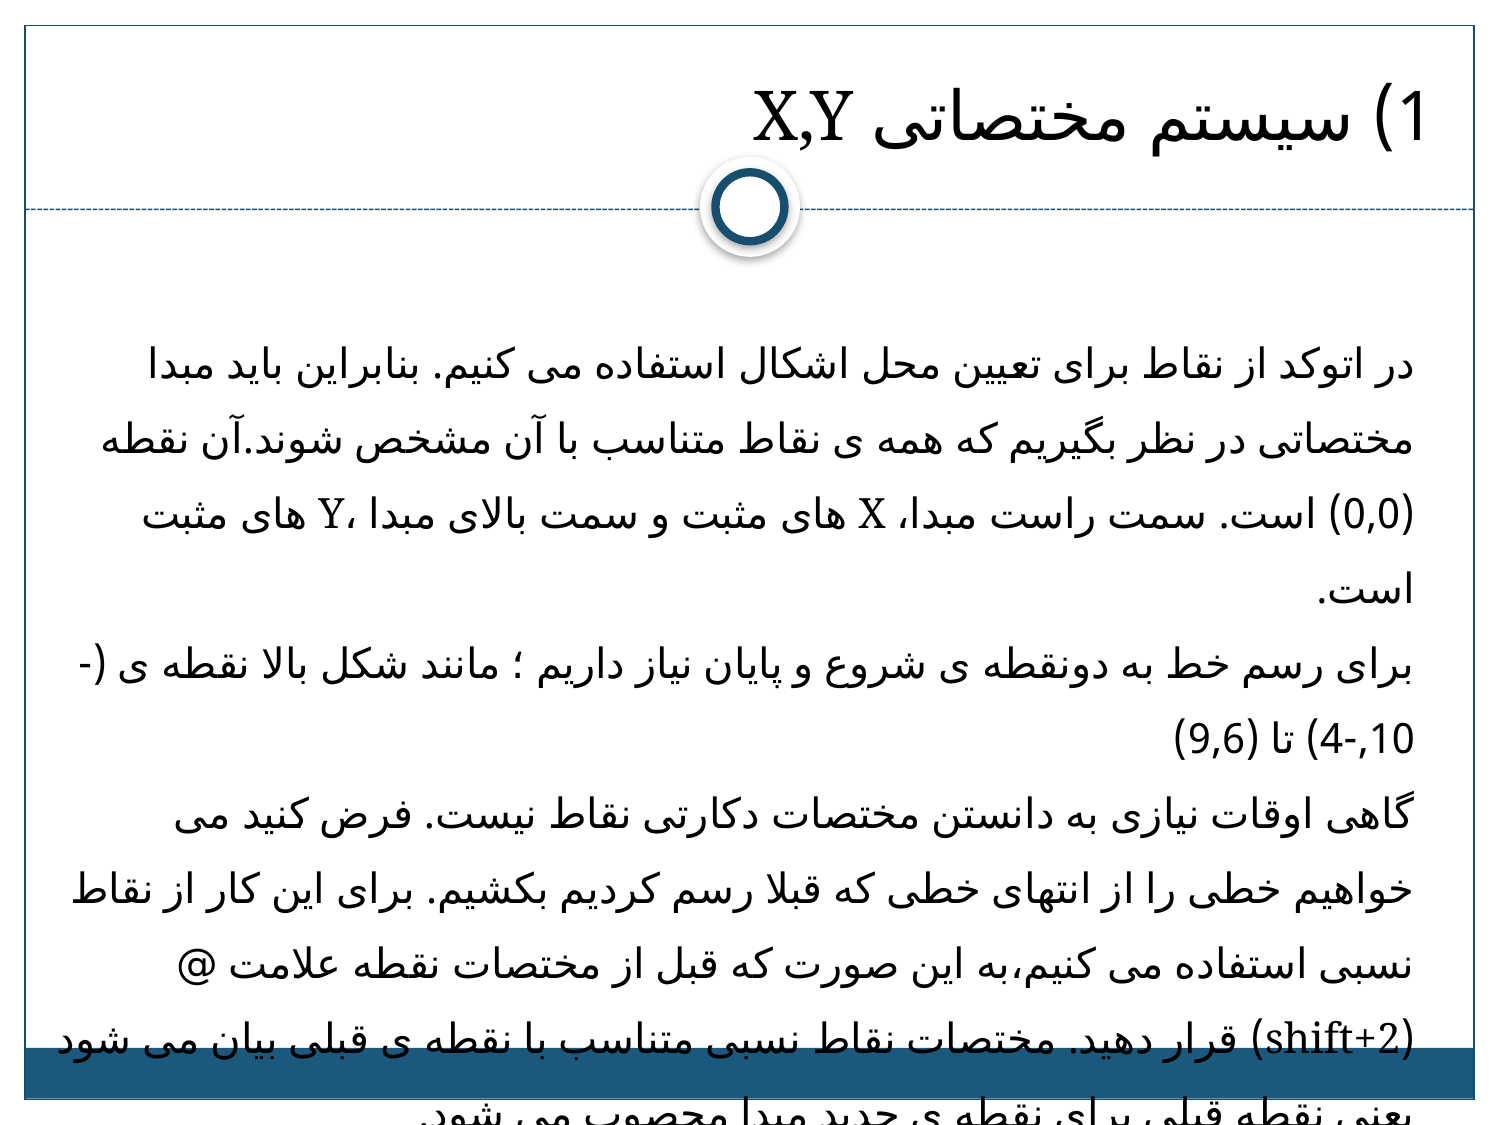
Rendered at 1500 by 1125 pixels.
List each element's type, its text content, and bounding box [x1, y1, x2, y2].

text_box در اتوکد از نقاط برای تعیین محل اشکال استفاده می کنیم. بنابراین باید مبدا مختصاتی در نظر بگیریم که همه ی نقاط متناسب با آن مشخص شوند.آن نقطه (0,0) است. سمت راست مبدا، X های مثبت و سمت بالای مبدا ،Y های مثبت است. برای رسم خط به دونقطه ی شروع و پایان نیاز داریم ؛ مانند شکل بالا نقطه ی (-10,-4) تا (9,6) گاهی اوقات نیازی به دانستن مختصات دکارتی نقاط نیست. فرض کنید می خواهیم خطی را از انتهای خطی که قبلا رسم کردیم بکشیم. برای این کار از نقاط نسبی استفاده می کنیم،به این صورت که قبل از مختصات نقطه علامت @ (shift+2) قرار دهید. مختصات نقاط نسبی متناسب با نقطه ی قبلی بیان می شود یعنی نقطه قبلی برای نقطه ی جدید مبدا محصوب می شود. [35, 304, 1430, 1125]
title 1) سیستم مختصاتی X,Y [49, 37, 1450, 162]
